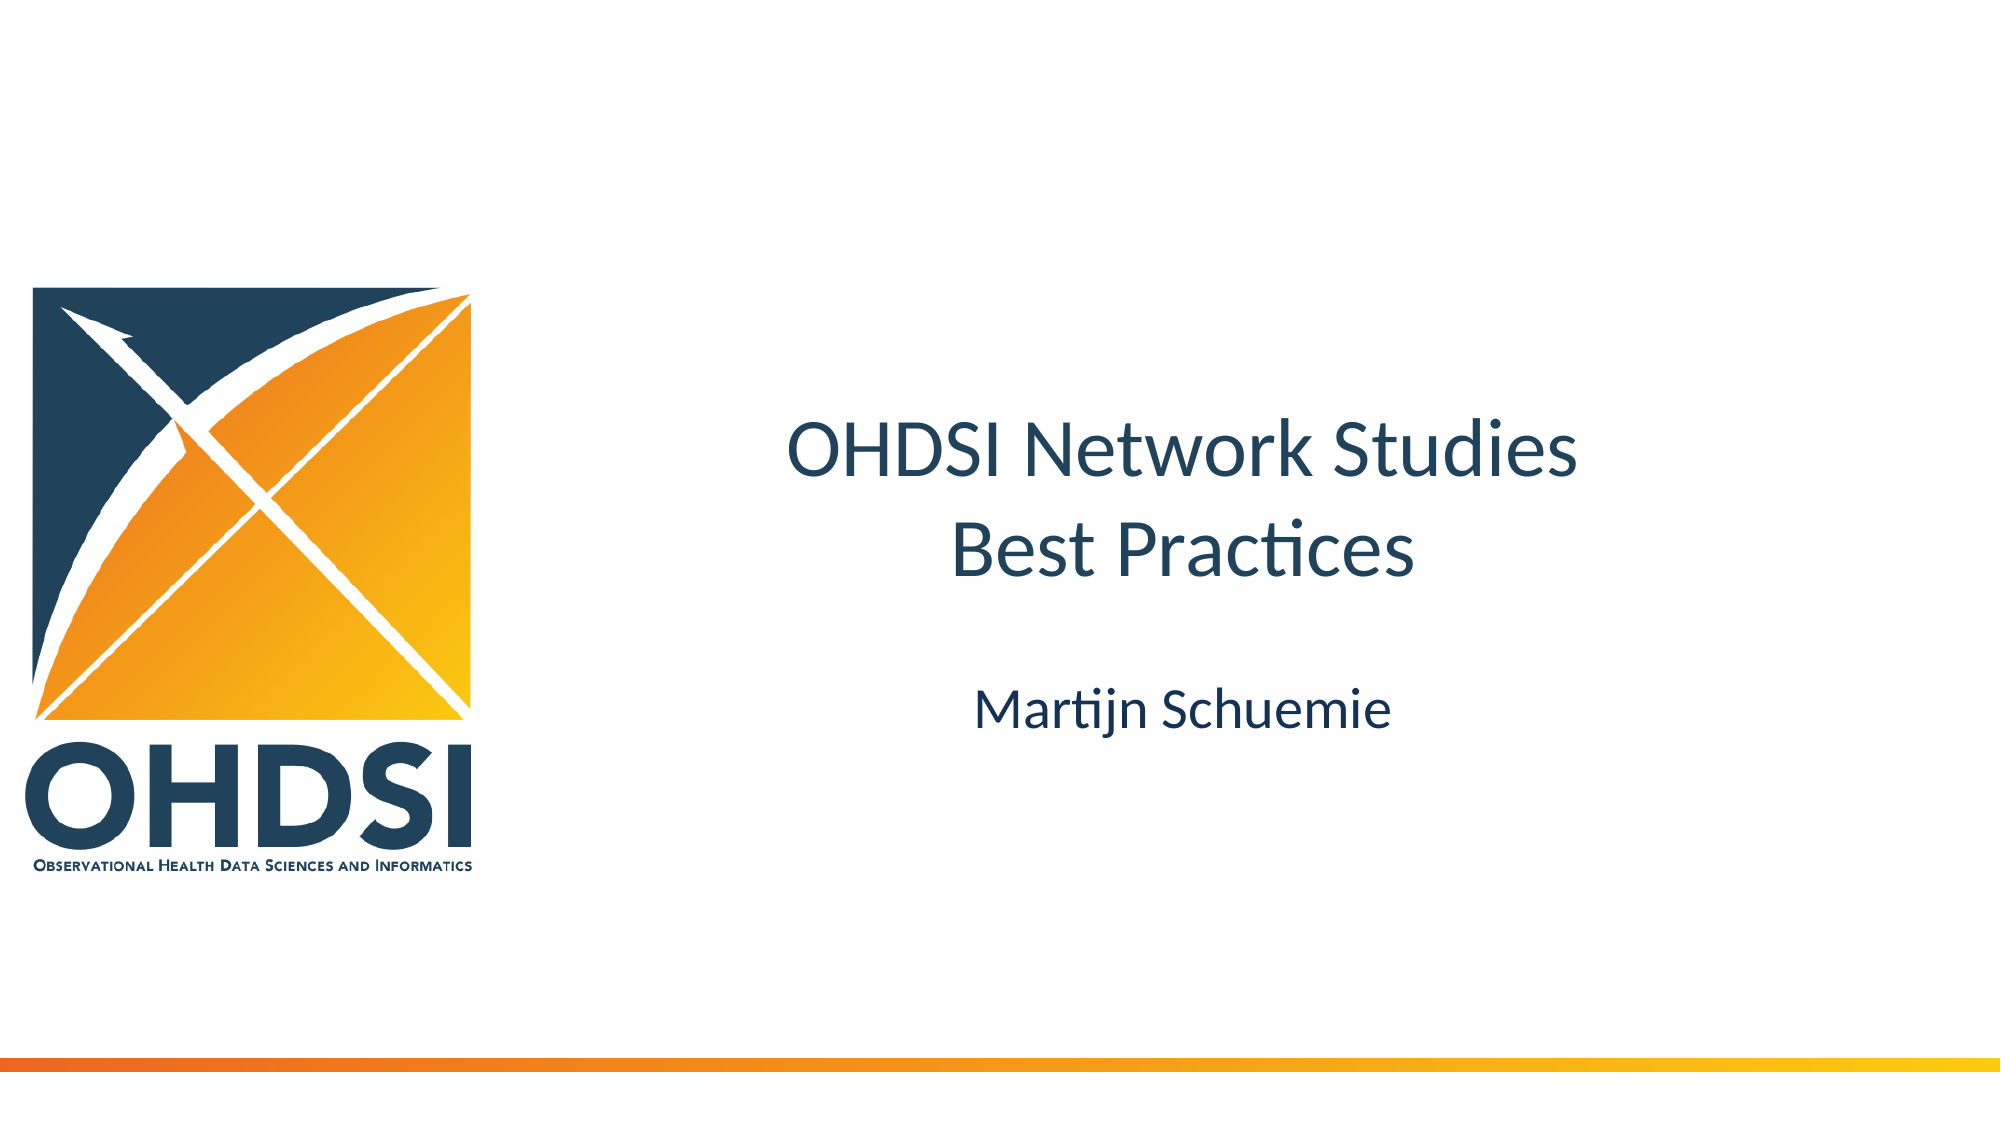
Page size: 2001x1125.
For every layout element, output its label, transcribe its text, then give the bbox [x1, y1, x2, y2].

title OHDSI Network Studies Best Practices [516, 349, 1850, 638]
picture [0, 237, 529, 920]
subtitle Martijn Schuemie [516, 662, 1850, 950]
